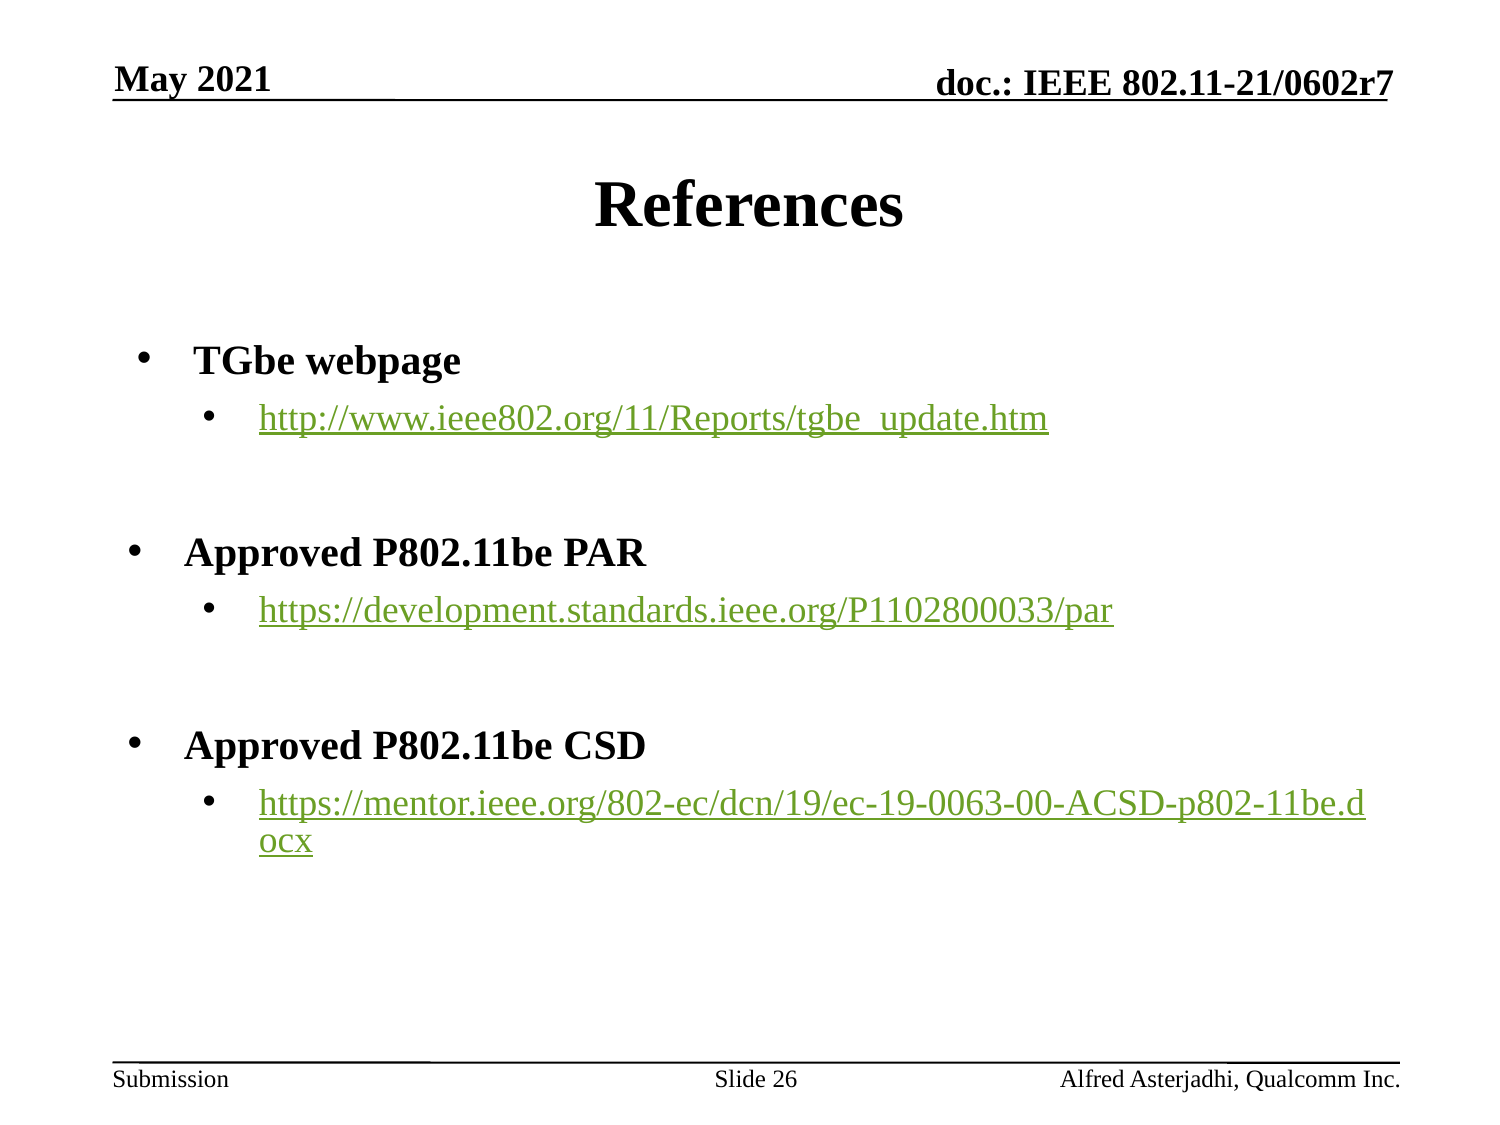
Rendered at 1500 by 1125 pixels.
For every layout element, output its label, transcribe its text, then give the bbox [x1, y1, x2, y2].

list TGbe webpage http://www.ieee802.org/11/Reports/tgbe_update.htm Approved P802.11be PAR https://development.standards.ieee.org/P1102800033/par Approved P802.11be CSD https://mentor.ieee.org/802-ec/dcn/19/ec-19-0063-00-ACSD-p802-11be.docx [112, 324, 1388, 1000]
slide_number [114, 54, 493, 100]
title References [112, 112, 1388, 288]
slide_number Slide 26 [712, 1061, 800, 1123]
footer Alfred Asterjadhi, Qualcomm Inc. [878, 1061, 1402, 1093]
